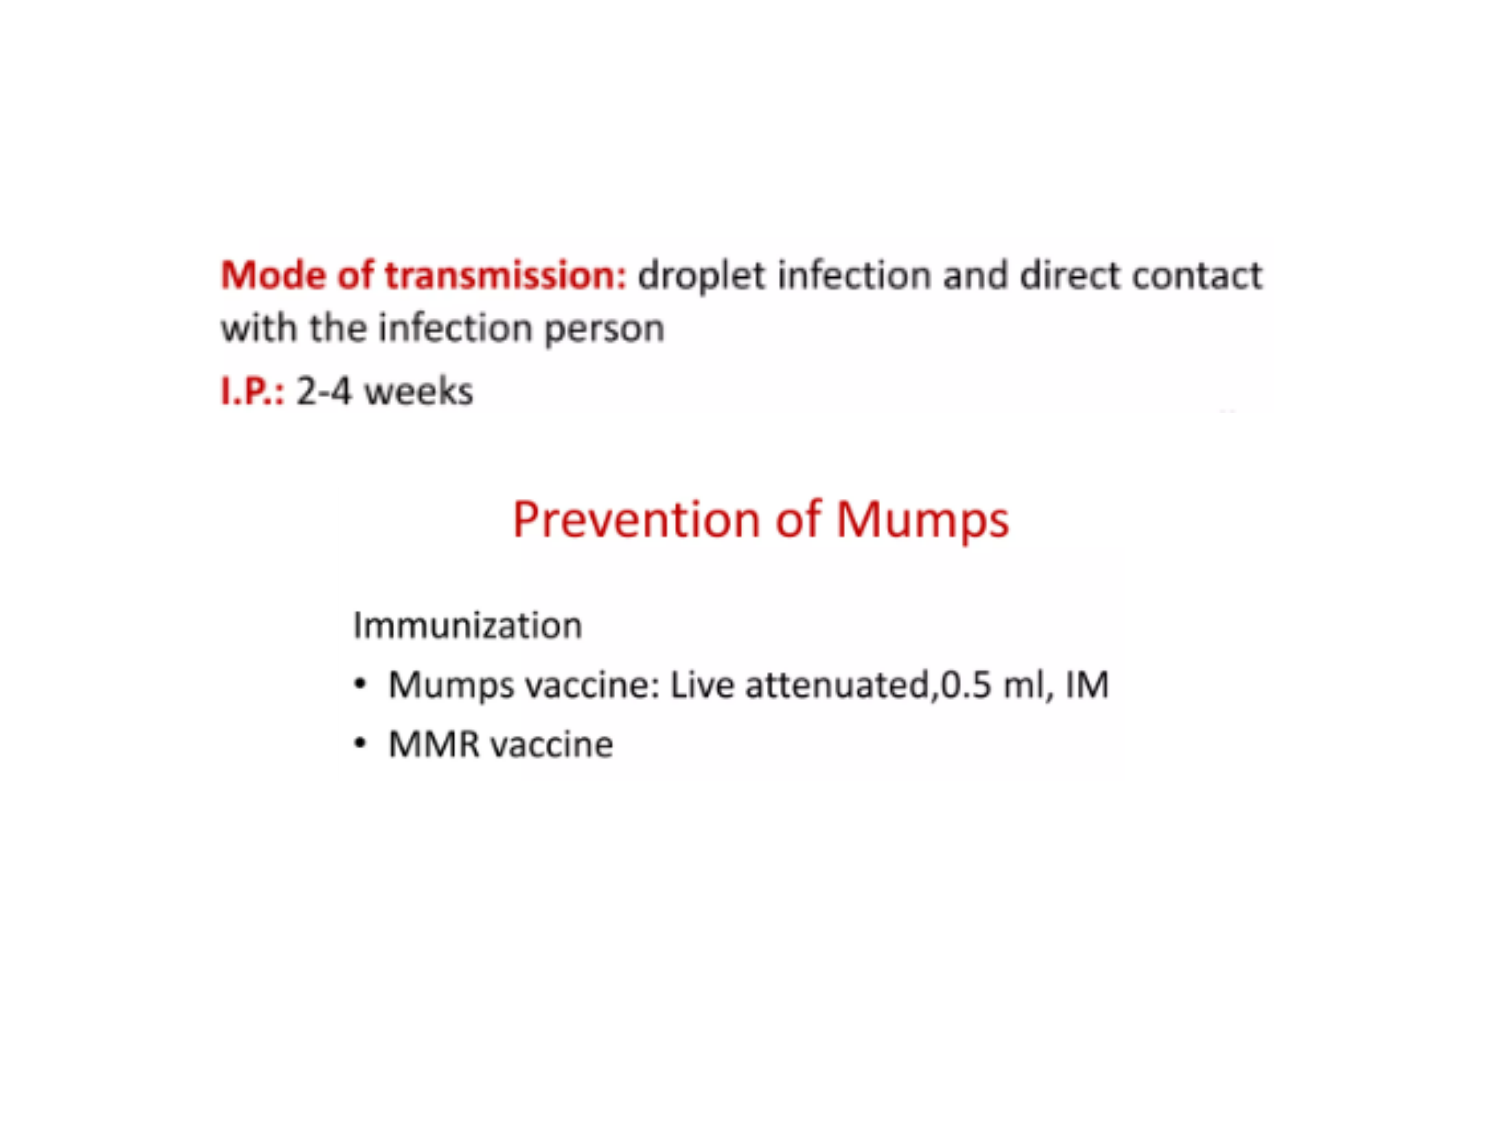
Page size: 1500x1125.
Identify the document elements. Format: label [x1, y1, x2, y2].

picture [337, 487, 1126, 781]
picture [199, 237, 1275, 413]
